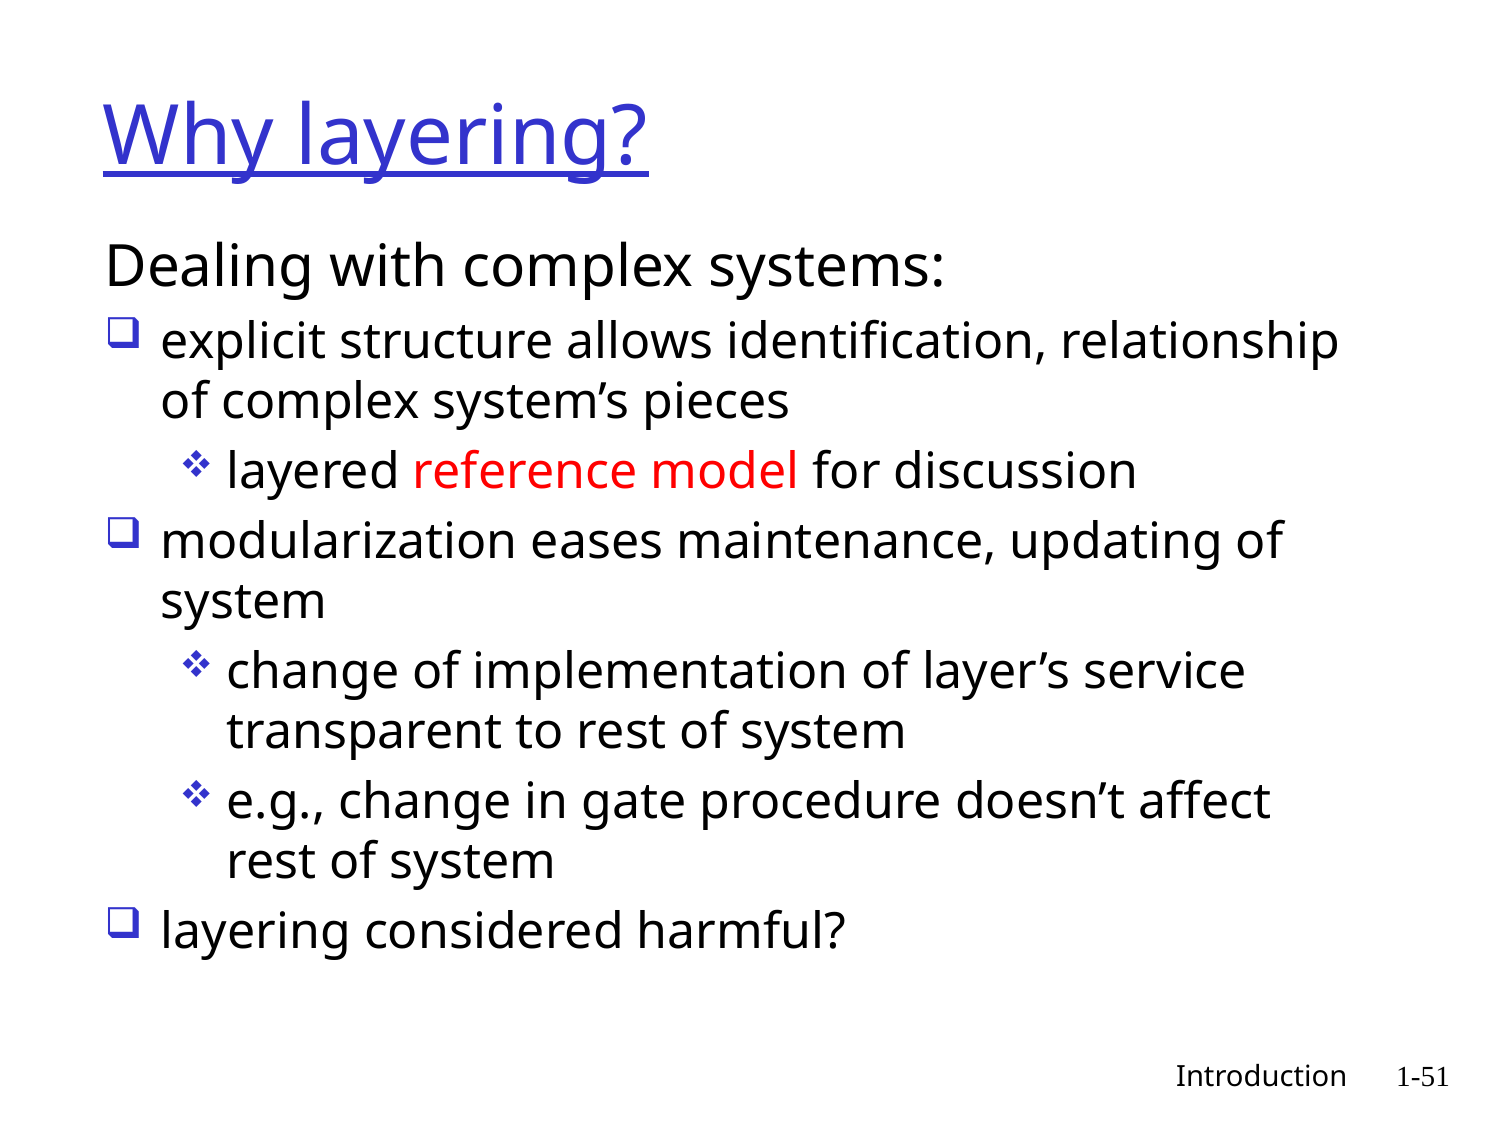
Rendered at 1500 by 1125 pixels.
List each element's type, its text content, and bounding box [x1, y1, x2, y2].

list Dealing with complex systems: explicit structure allows identification, relationship of complex system’s pieces layered reference model for discussion modularization eases maintenance, updating of system change of implementation of layer’s service transparent to rest of system e.g., change in gate procedure doesn’t affect rest of system layering considered harmful? [89, 220, 1365, 984]
footer Introduction [887, 1049, 1362, 1125]
title Why layering? [87, 37, 1363, 226]
slide_number 1-51 [1362, 1049, 1466, 1125]
